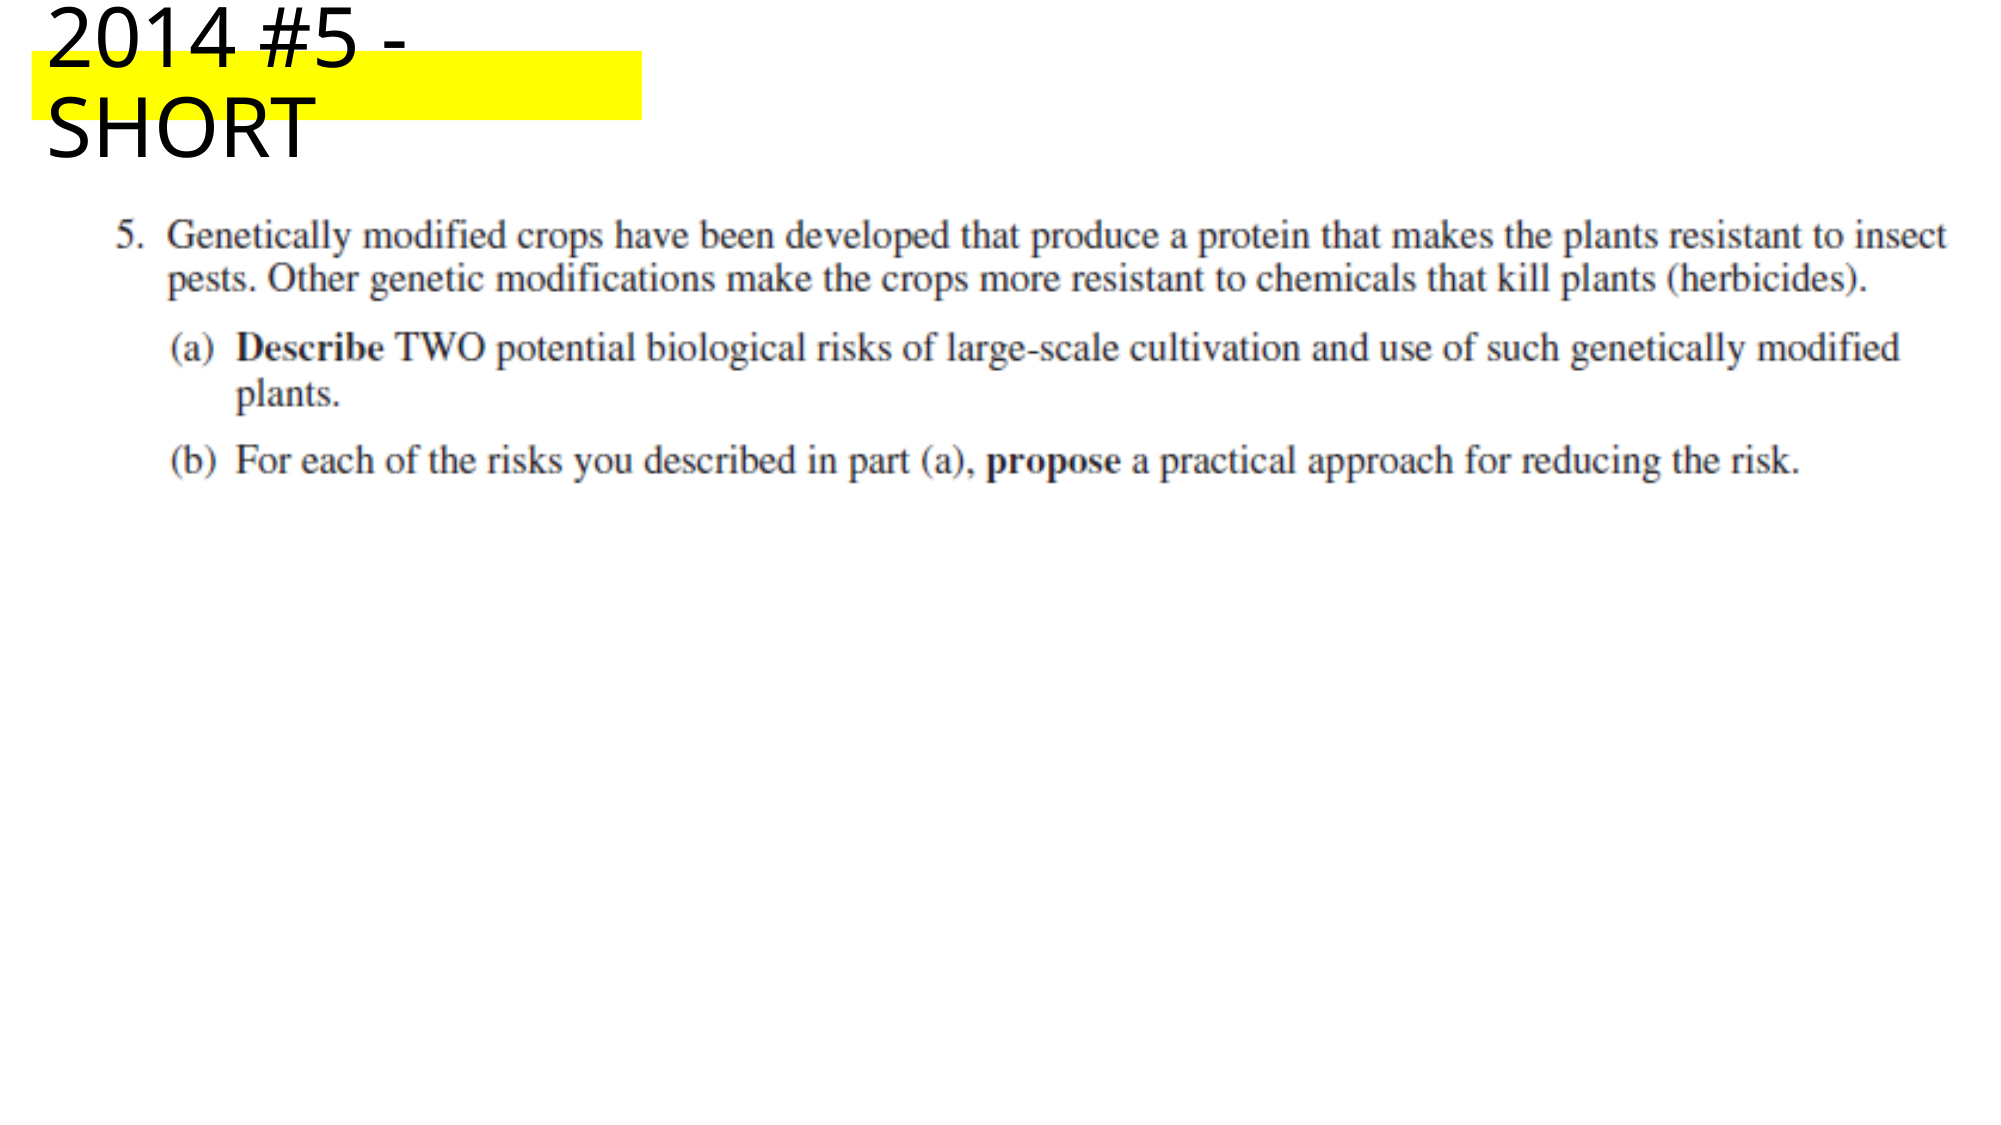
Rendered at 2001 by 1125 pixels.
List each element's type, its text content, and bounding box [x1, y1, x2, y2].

picture [97, 189, 1971, 498]
text_box 2014 #5 - SHORT [31, 50, 642, 121]
